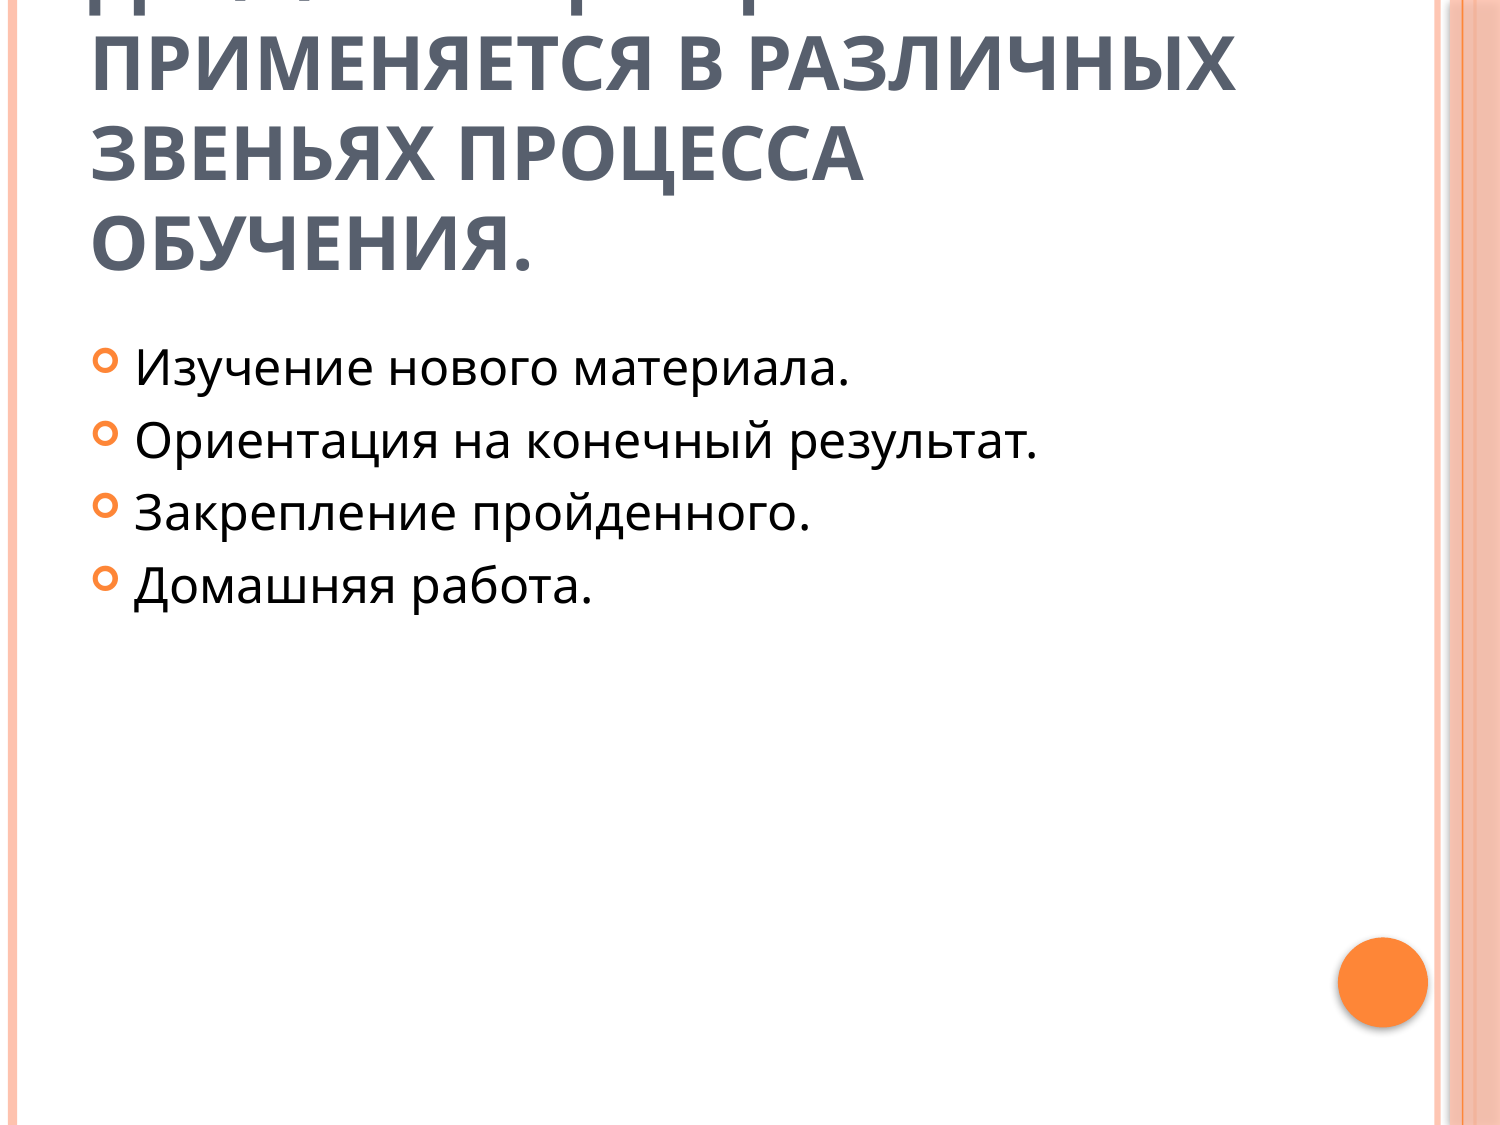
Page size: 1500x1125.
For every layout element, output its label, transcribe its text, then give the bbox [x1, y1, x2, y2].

list Изучение нового материала. Ориентация на конечный результат. Закрепление пройденного. Домашняя работа. [75, 328, 1300, 1062]
title Дифференциация применяется в различных звеньях процесса обучения. [75, 45, 1300, 293]
